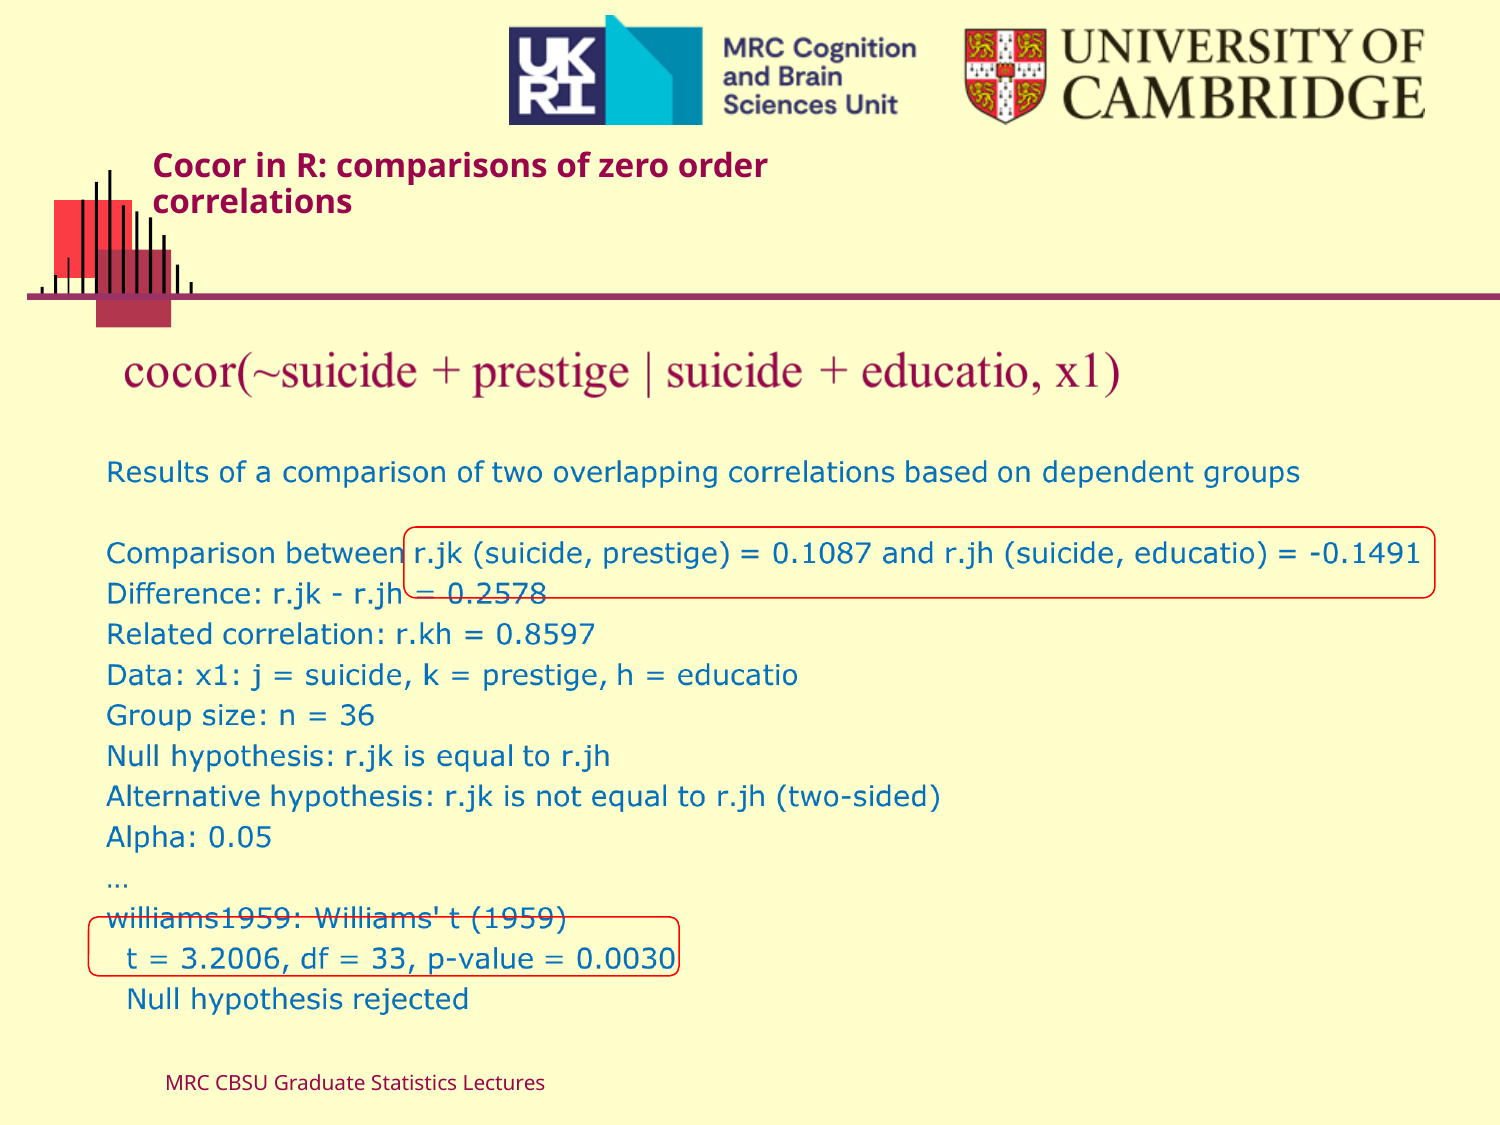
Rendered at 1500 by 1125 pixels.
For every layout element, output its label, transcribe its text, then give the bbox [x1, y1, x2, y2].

picture [92, 323, 1151, 430]
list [88, 444, 1439, 1032]
picture [509, 15, 1425, 125]
footer MRC CBSU Graduate Statistics Lectures [149, 1062, 988, 1101]
title Cocor in R: comparisons of zero order correlations [137, 137, 988, 233]
